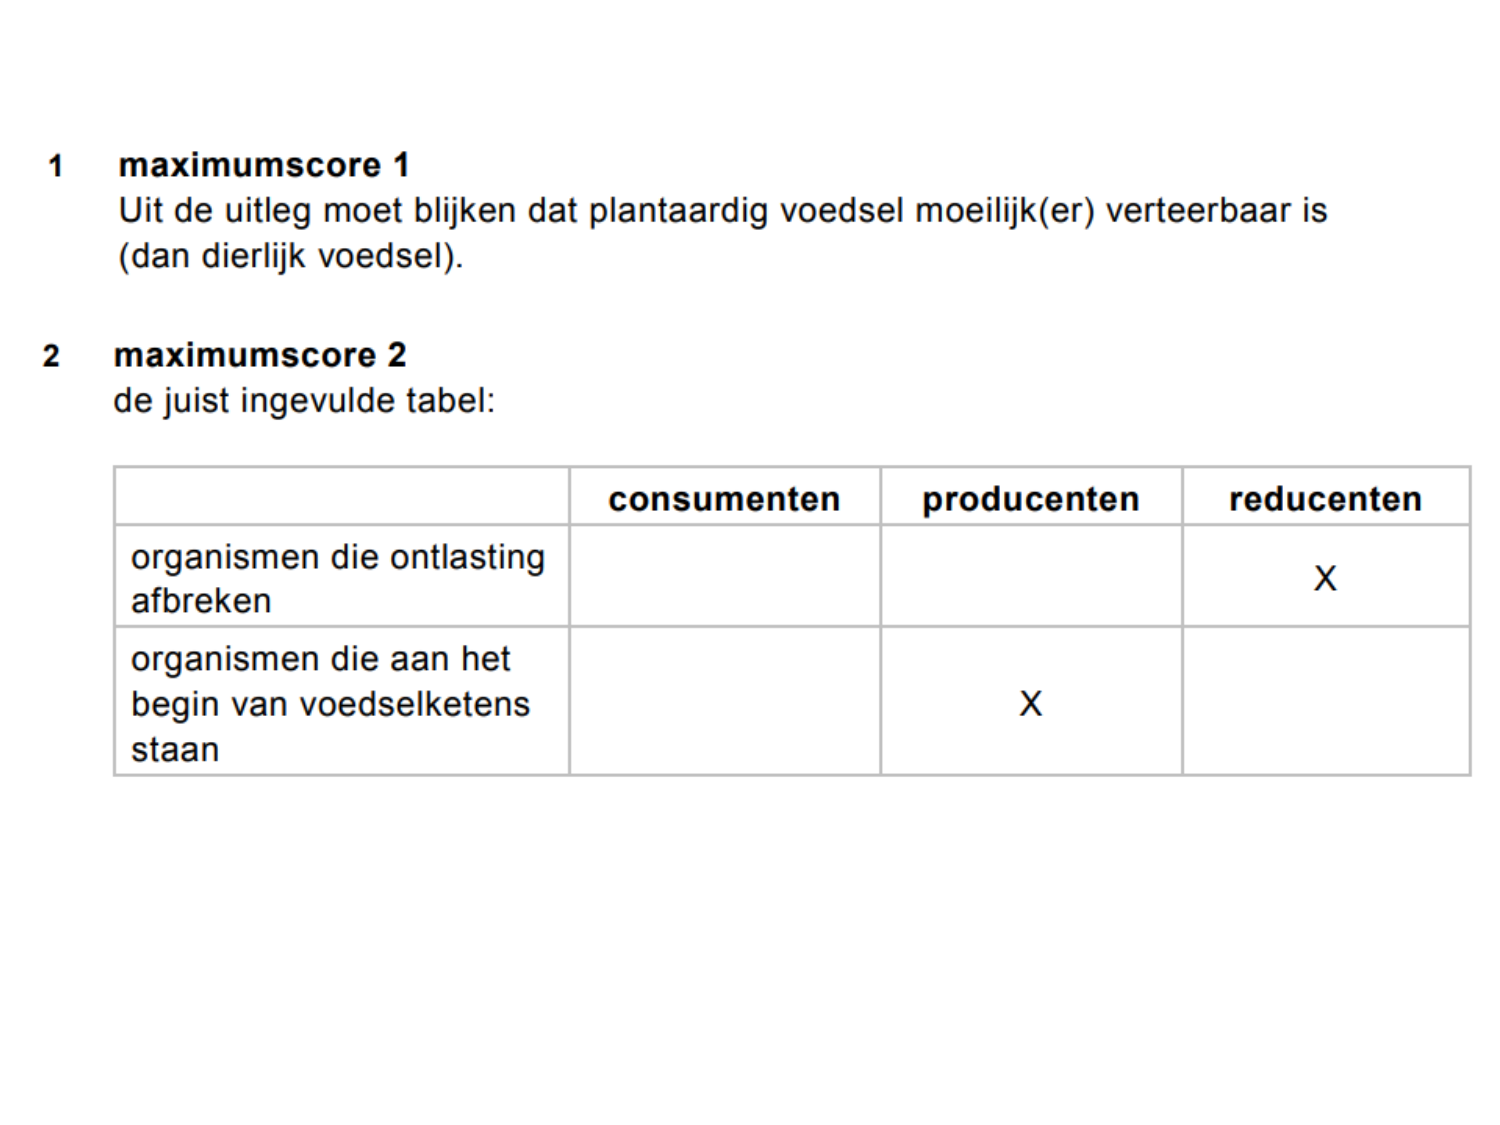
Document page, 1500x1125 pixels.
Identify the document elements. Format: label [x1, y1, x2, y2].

picture [10, 125, 1500, 824]
